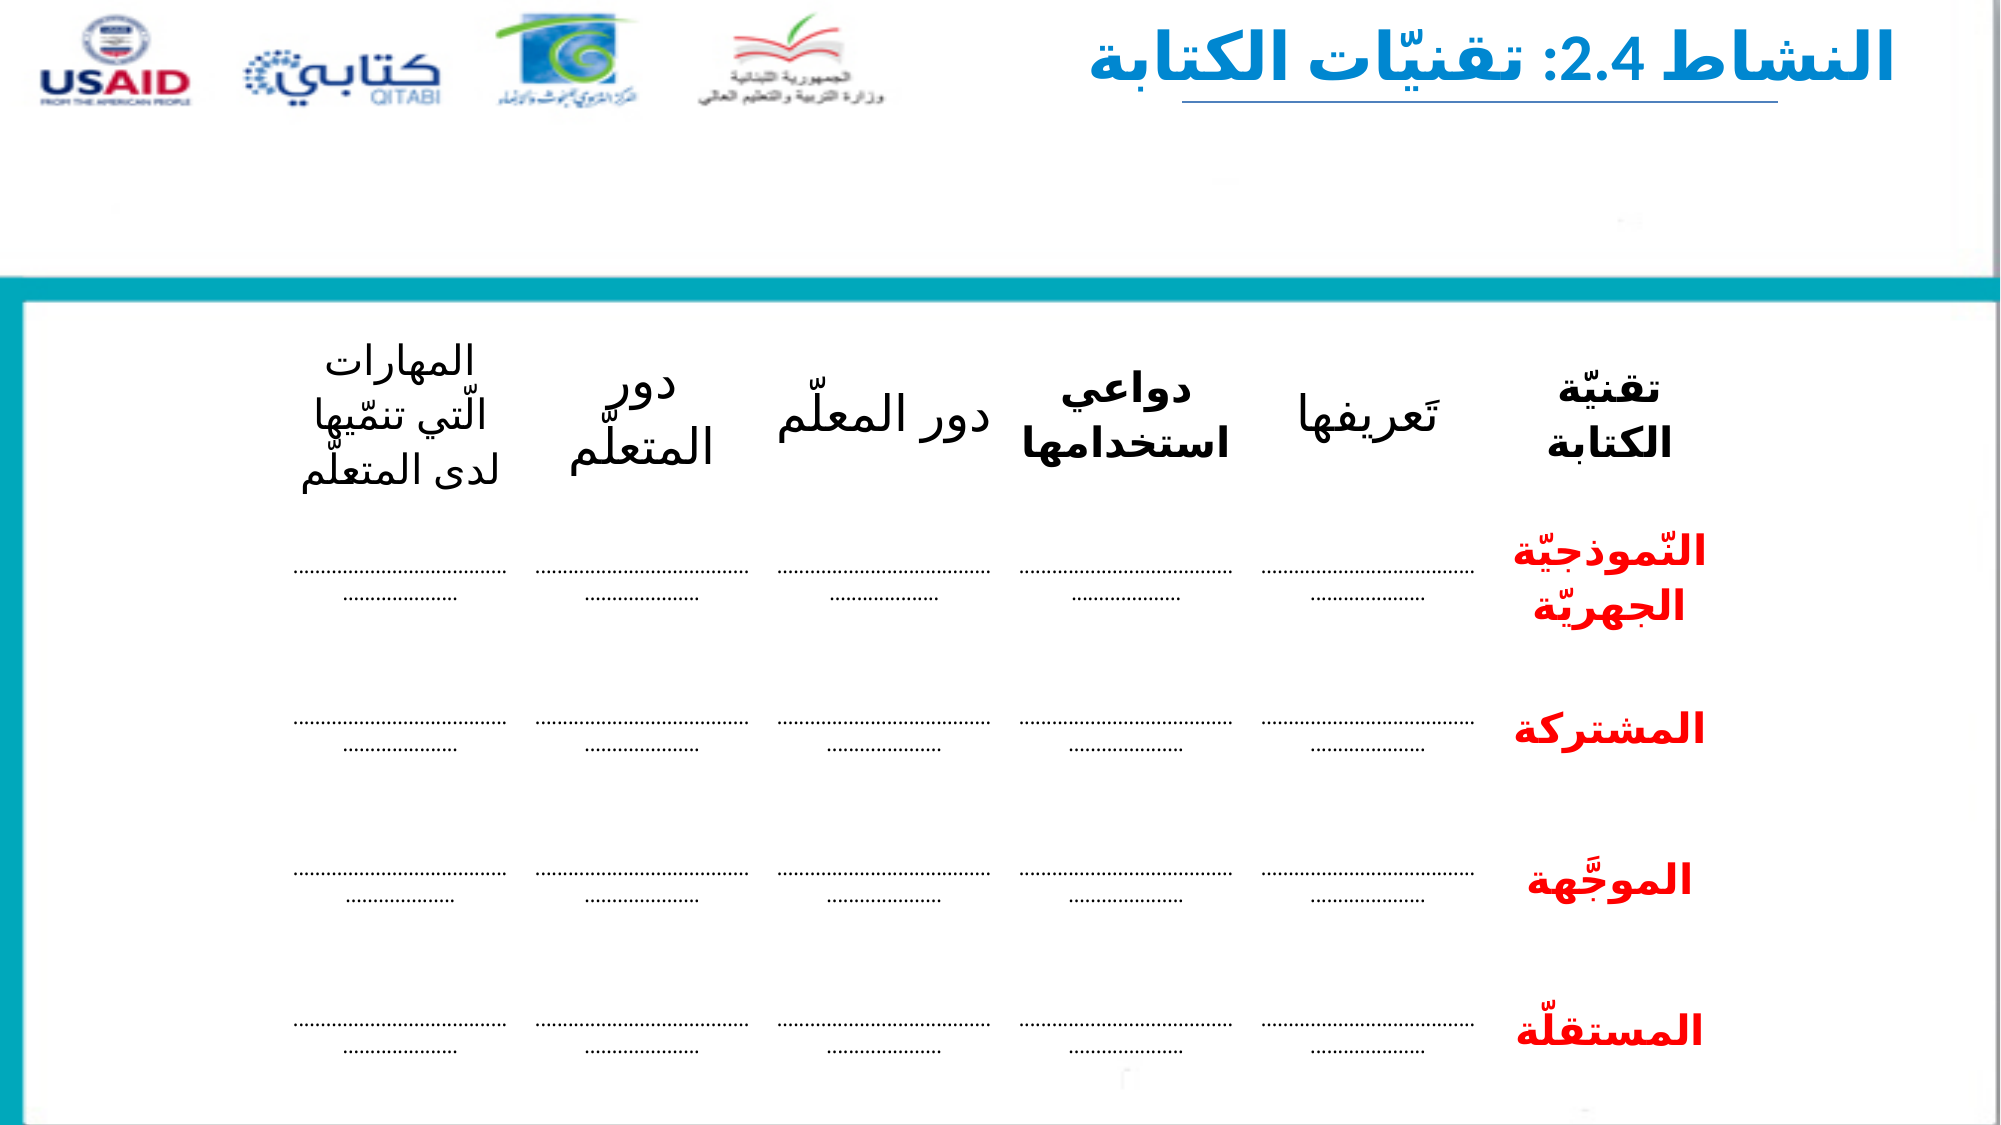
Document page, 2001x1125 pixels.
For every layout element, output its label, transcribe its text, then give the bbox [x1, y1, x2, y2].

table_header دور المتعلّم [521, 332, 763, 507]
table_cell ............................................................ [521, 809, 763, 960]
table_cell ............................................................ [279, 507, 521, 658]
table_cell ............................................................ [763, 960, 1005, 1111]
table_cell ........................................................... [1005, 507, 1247, 658]
table_cell ............................................................ [1005, 658, 1247, 809]
table_cell ............................................................ [763, 658, 1005, 809]
table_cell ........................................................... [763, 507, 1005, 658]
picture [0, 0, 2001, 1125]
table_cell المشتركة [1489, 658, 1731, 809]
table_cell ............................................................ [279, 960, 521, 1111]
table_cell ........................................................... [279, 809, 521, 960]
table_header تَعريفها [1247, 332, 1489, 507]
table_cell الموجَّهة [1489, 809, 1731, 960]
table_header المهارات الّتي تنمّيها لدى المتعلّم [279, 332, 521, 507]
table_cell ............................................................ [521, 658, 763, 809]
table_cell النّموذجيّة الجهريّة [1489, 507, 1731, 658]
table_cell ............................................................ [521, 960, 763, 1111]
text_box النشاط 2.4: تقنيّات الكتابة [995, 23, 1974, 108]
table_header دور المعلّم [763, 332, 1005, 507]
table_cell المستقلّة [1489, 960, 1731, 1111]
table_cell ............................................................ [1247, 507, 1489, 658]
table_cell ............................................................ [763, 809, 1005, 960]
table_cell ............................................................ [279, 658, 521, 809]
table_cell ............................................................ [521, 507, 763, 658]
table_header تقنيّة الكتابة [1489, 332, 1731, 507]
table_cell ............................................................ [1247, 960, 1489, 1111]
table_cell ............................................................ [1247, 809, 1489, 960]
table_cell ............................................................ [1247, 658, 1489, 809]
table_cell ............................................................ [1005, 960, 1247, 1111]
table_cell ............................................................ [1005, 809, 1247, 960]
table_header دواعي استخدامها [1005, 332, 1247, 507]
